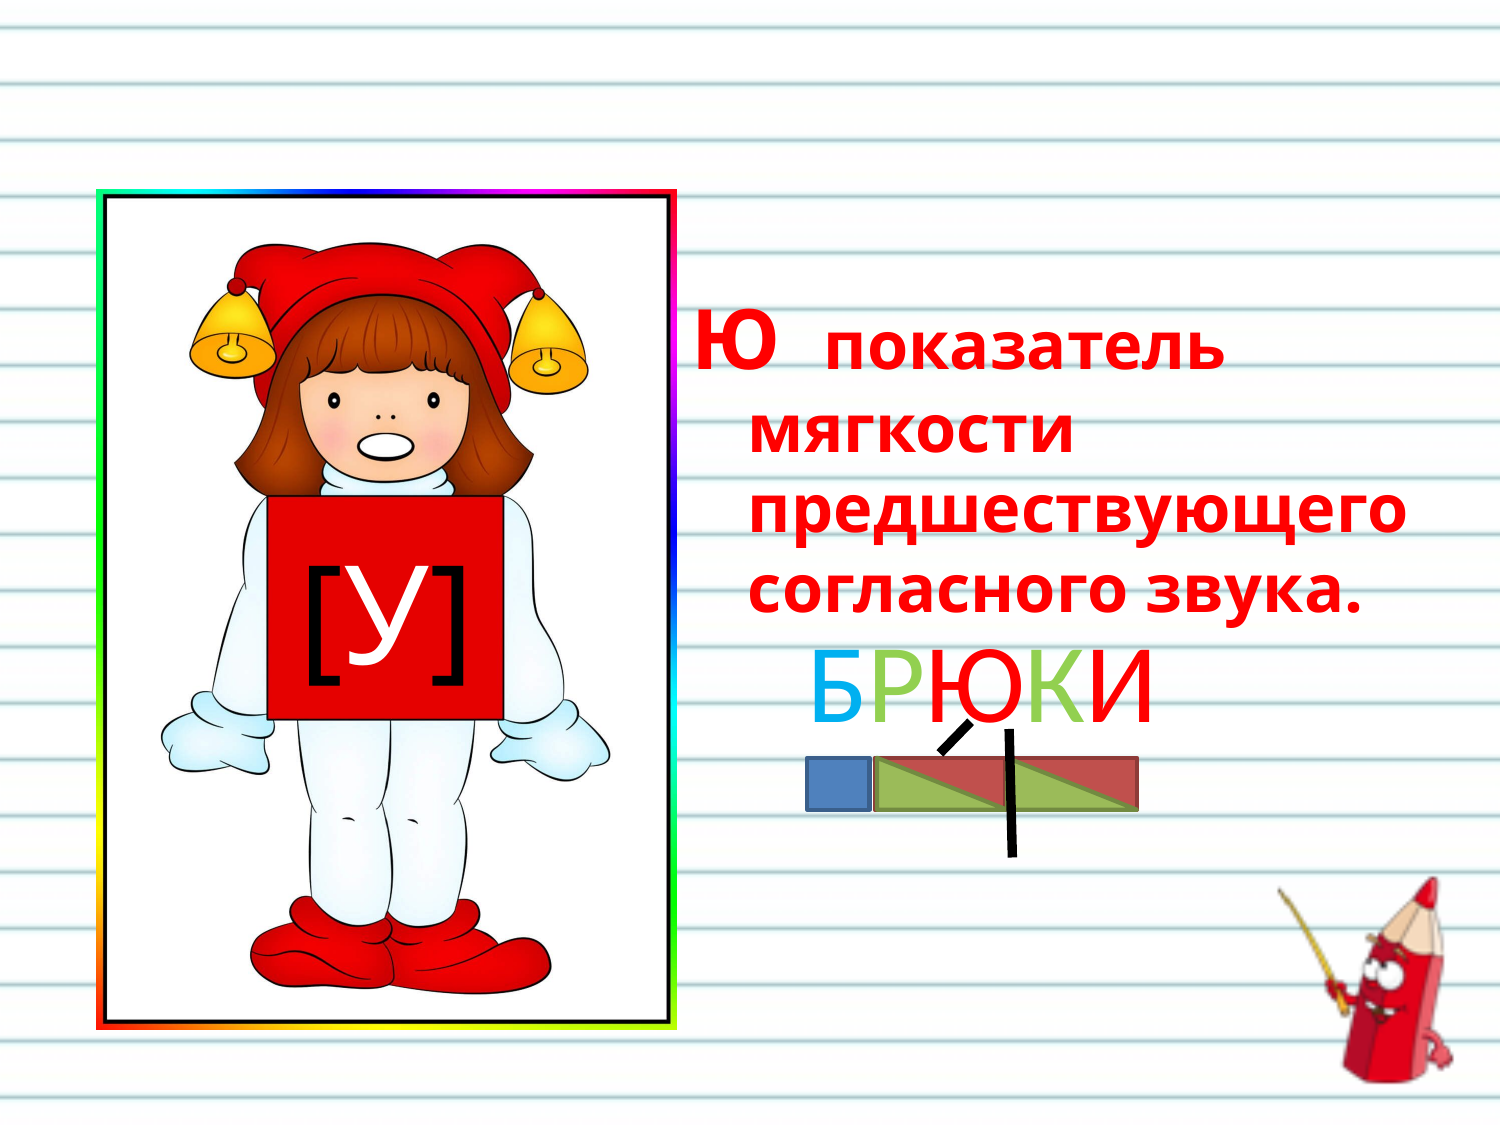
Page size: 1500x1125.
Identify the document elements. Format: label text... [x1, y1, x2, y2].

text_box [805, 756, 872, 812]
text_box БРЮКИ [709, 600, 1256, 754]
text_box [1017, 756, 1139, 808]
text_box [1008, 728, 1013, 858]
text_box [874, 755, 1003, 812]
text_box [939, 721, 971, 754]
text_box [1017, 759, 1140, 812]
text_box [881, 756, 1003, 805]
picture [0, 0, 1500, 1125]
text_box Ю показатель мягкости предшествующего согласного звука. [681, 278, 1459, 642]
